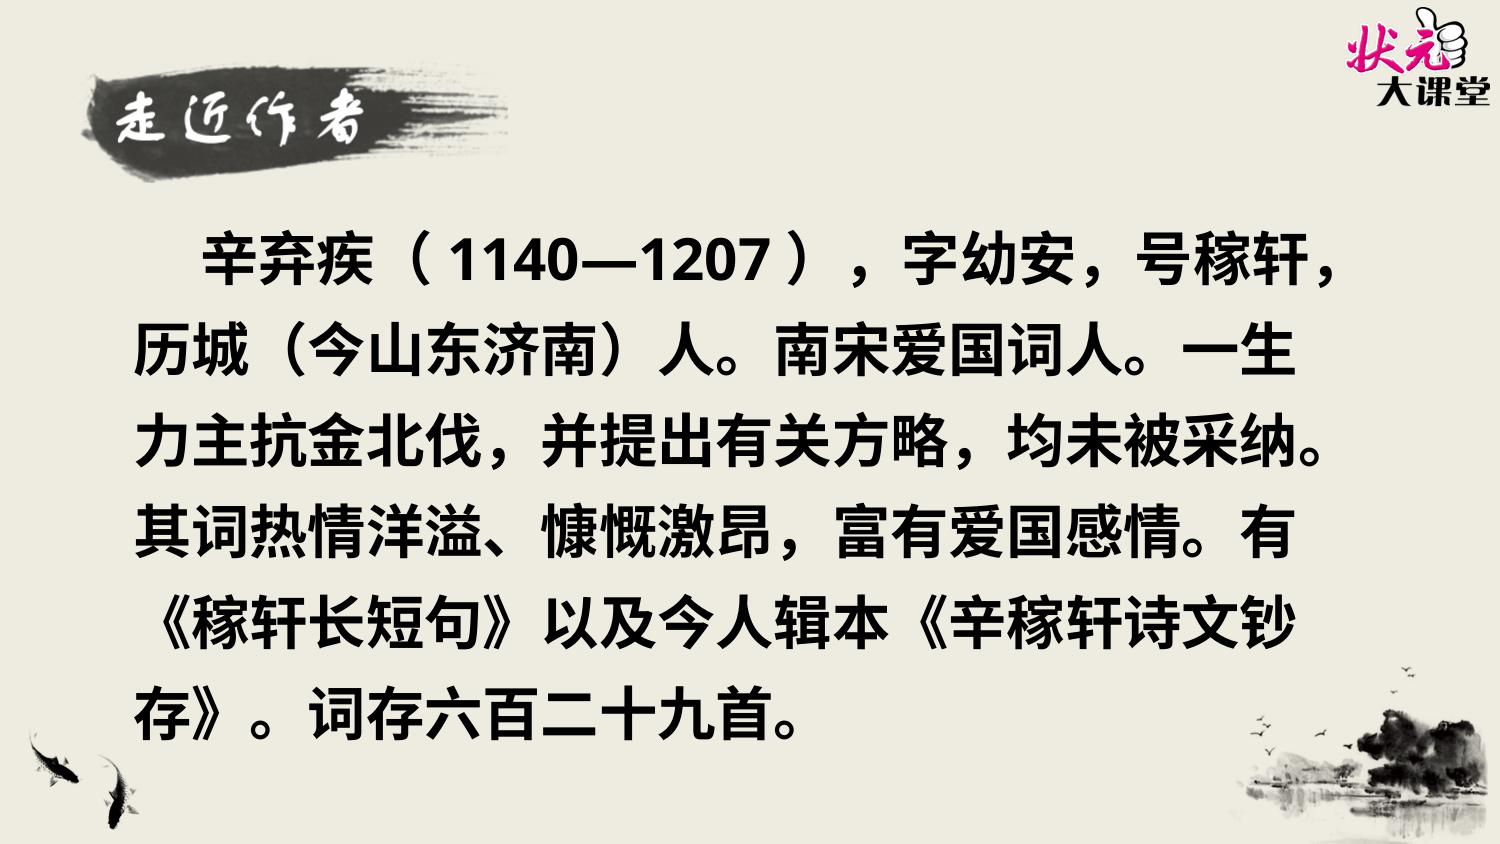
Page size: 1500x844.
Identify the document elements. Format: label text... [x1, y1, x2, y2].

picture [0, 0, 1500, 844]
text_box 辛弃疾（1140—1207），字幼安，号稼轩，历城（今山东济南）人。南宋爱国词人。一生力主抗金北伐，并提出有关方略，均未被采纳。其词热情洋溢、慷慨激昂，富有爱国感情。有《稼轩长短句》以及今人辑本《辛稼轩诗文钞存》。词存六百二十九首。 [118, 194, 1364, 755]
